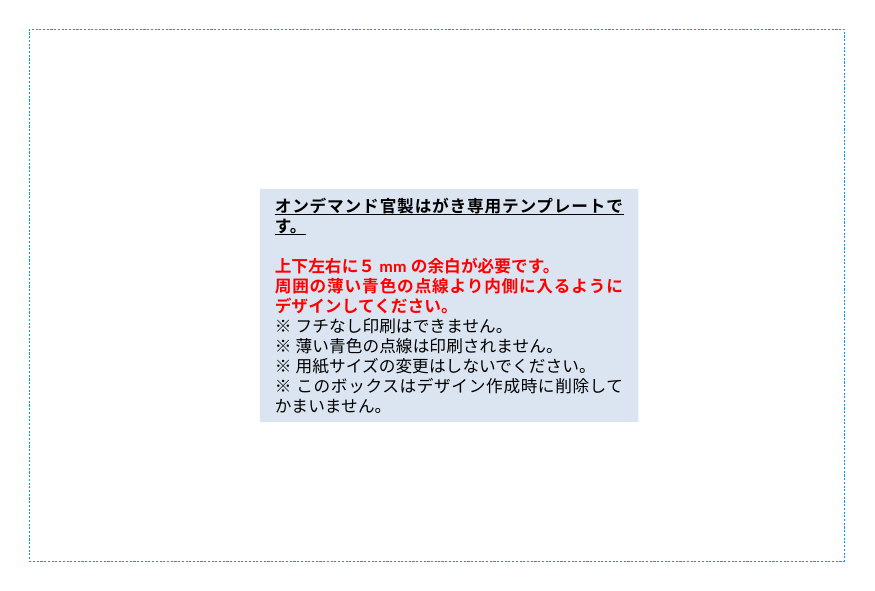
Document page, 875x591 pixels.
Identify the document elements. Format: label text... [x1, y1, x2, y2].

text_box オンデマンド官製はがき専用テンプレートです。 上下左右に５mmの余白が必要です。 周囲の薄い青色の点線より内側に入るようにデザインしてください。 ※フチなし印刷はできません。 ※薄い青色の点線は印刷されません。 ※用紙サイズの変更はしないでください。 ※このボックスはデザイン作成時に削除してかまいません。 [259, 188, 639, 423]
